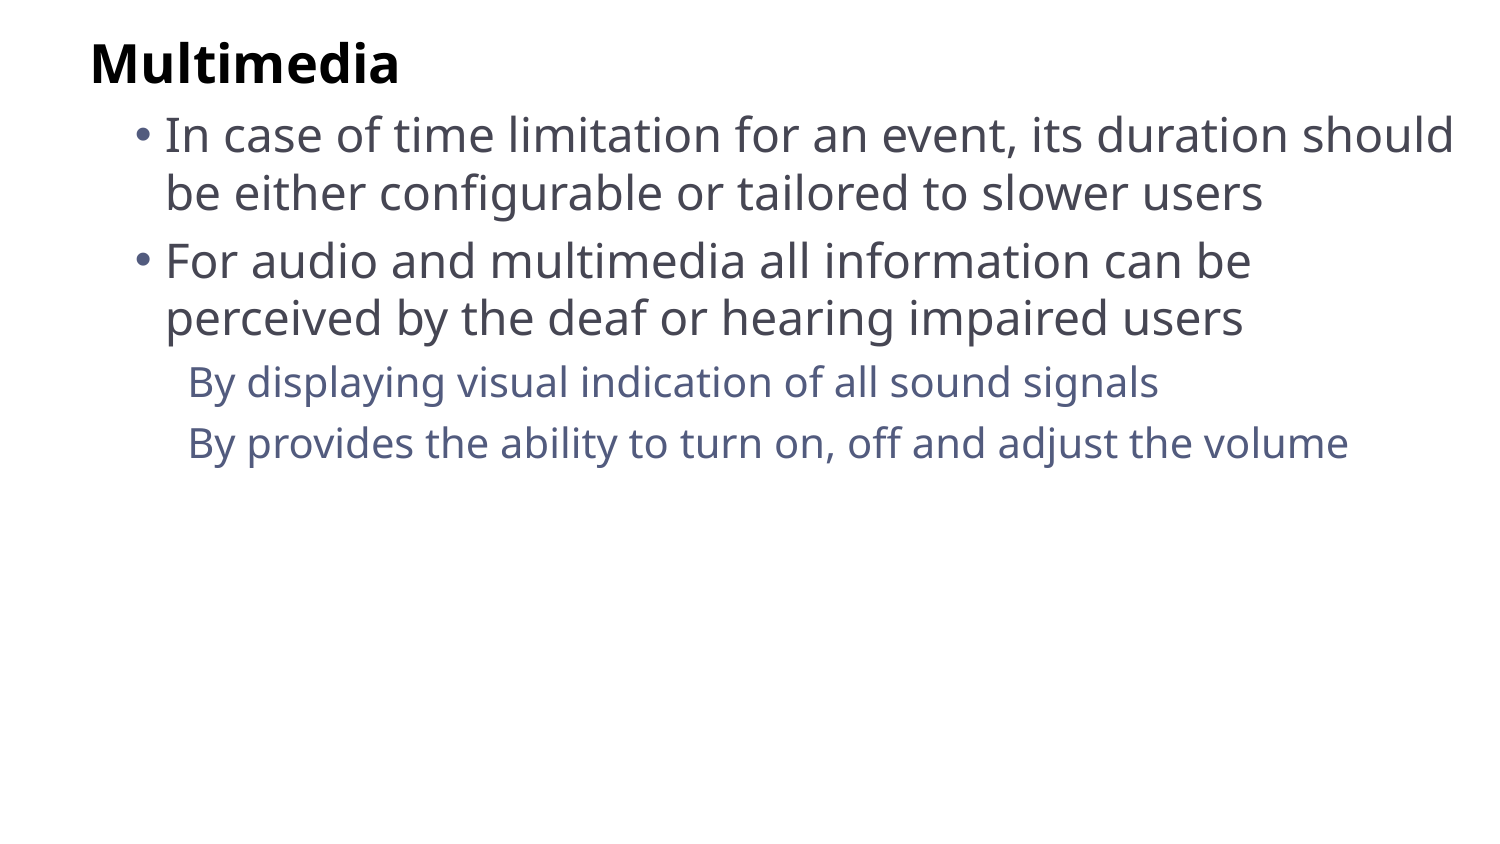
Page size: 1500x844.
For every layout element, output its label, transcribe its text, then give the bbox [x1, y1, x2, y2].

list Multimedia In case of time limitation for an event, its duration should be either configurable or tailored to slower users For audio and multimedia all information can be perceived by the deaf or hearing impaired users By displaying visual indication of all sound signals By provides the ability to turn on, off and adjust the volume [75, 21, 1475, 835]
